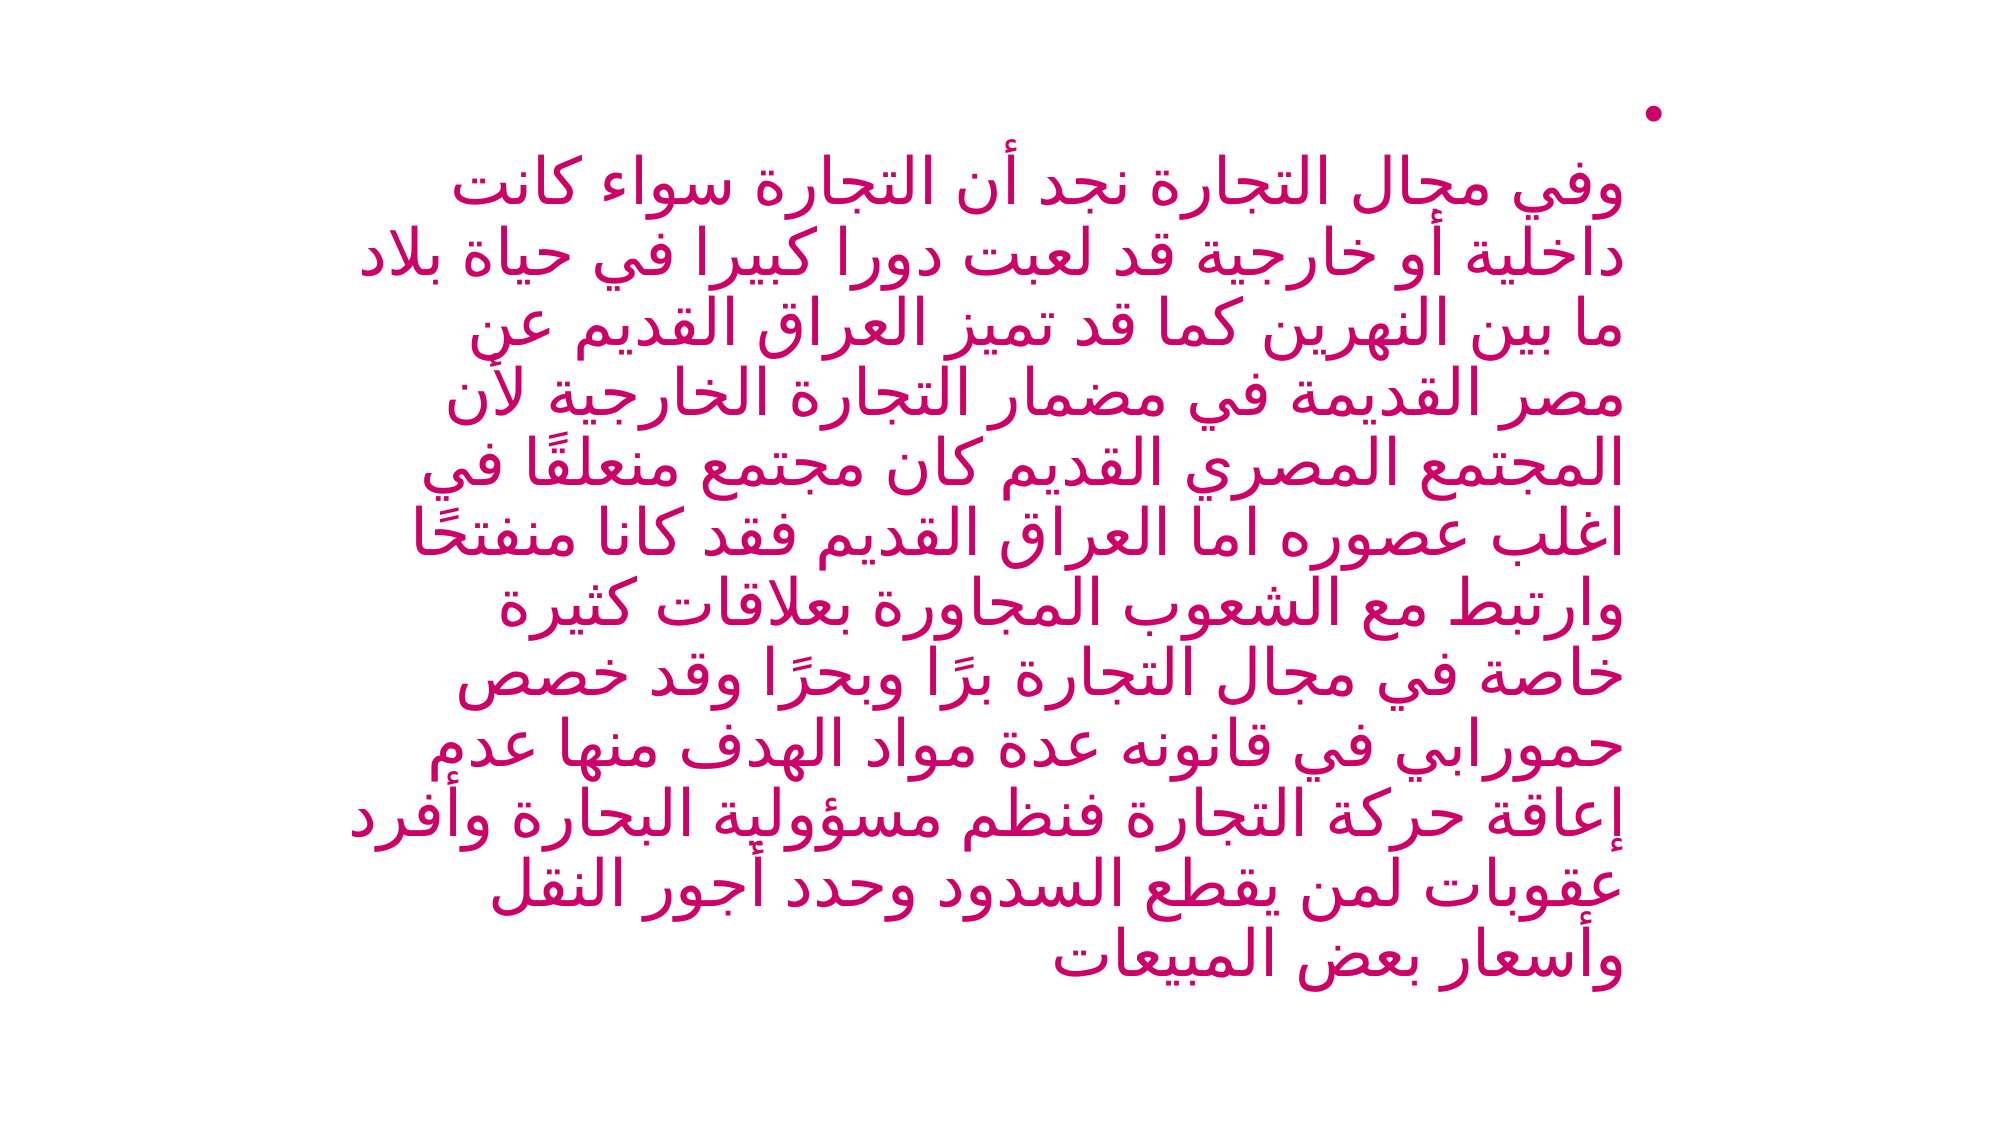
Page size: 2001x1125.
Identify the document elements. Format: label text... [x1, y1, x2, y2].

list ‏وفي مجال التجارة نجد أن التجارة سواء كانت داخلية أو خارجية قد لعبت دورا كبيرا في حياة بلاد ما بين النهرين كما قد تميز العراق القديم عن مصر القديمة في مضمار التجارة الخارجية لأن المجتمع المصري القديم كان مجتمع منعلقًا في اغلب عصوره اما العراق القديم فقد كانا منفتحًا وارتبط مع الشعوب المجاورة بعلاقات كثيرة خاصة في مجال التجارة برًا وبحرًا وقد خصص حمورابي في قانونه عدة مواد الهدف منها ‏عدم إعاقة حركة التجارة فنظم مسؤولية البحارة وأفرد عقوبات لمن يقطع السدود وحدد أجور النقل وأسعار بعض المبيعات [324, 78, 1675, 1005]
